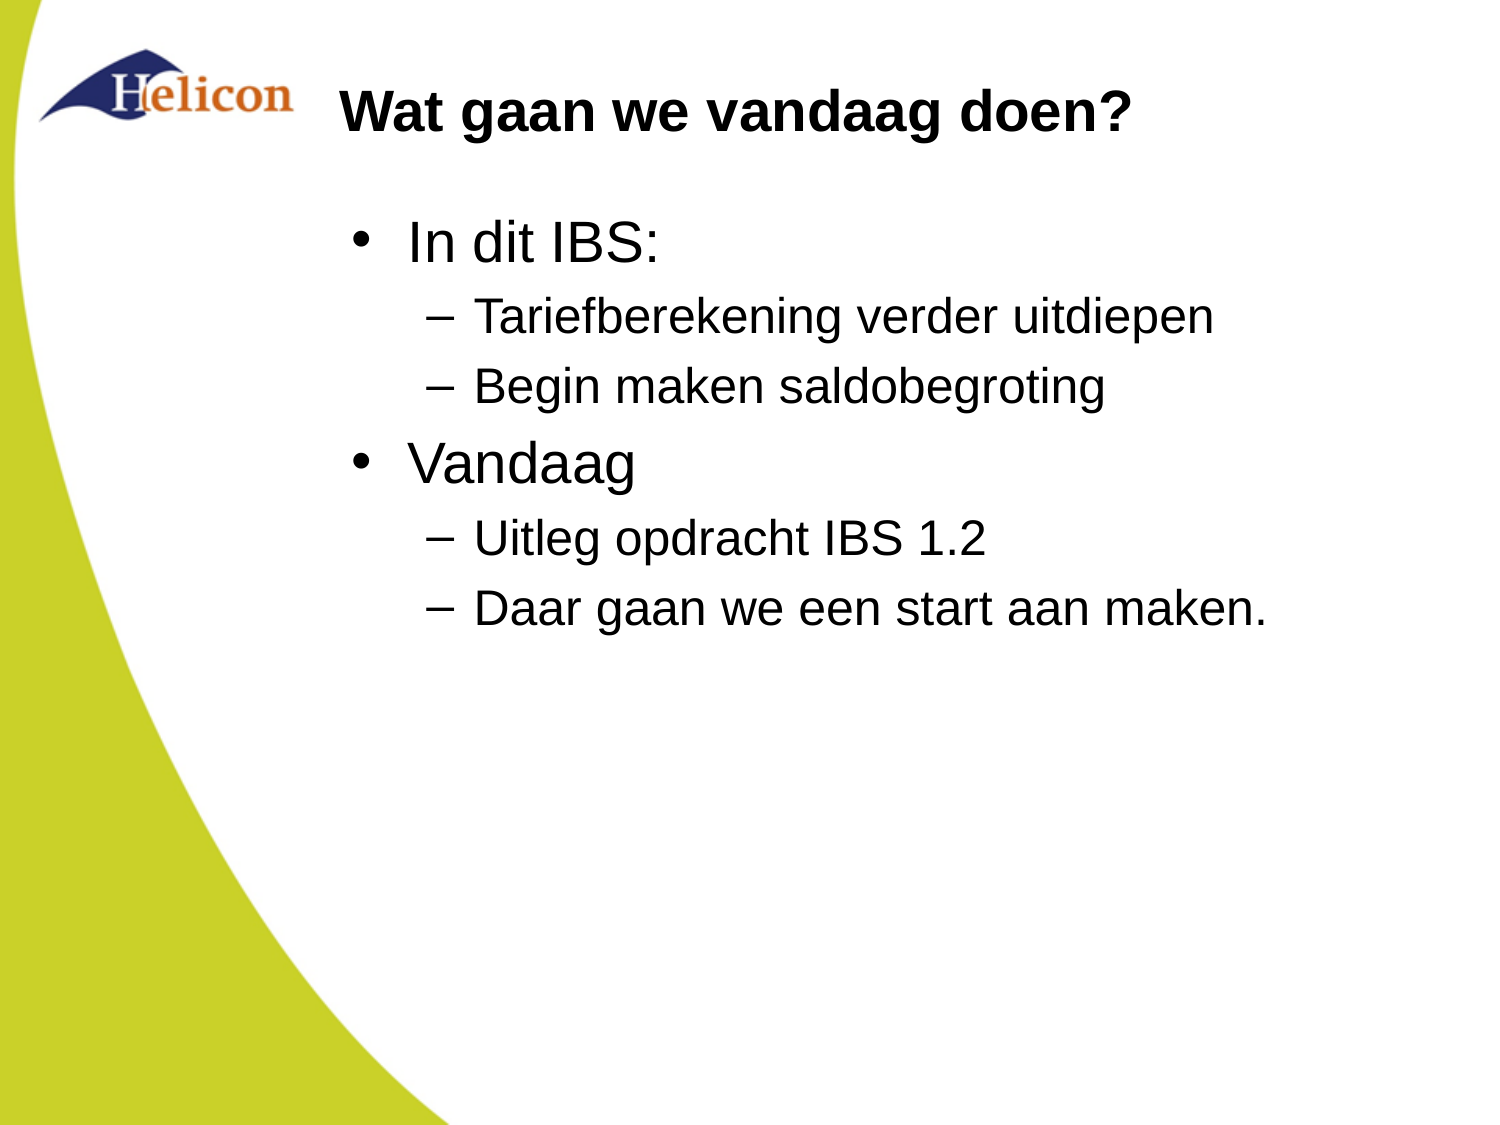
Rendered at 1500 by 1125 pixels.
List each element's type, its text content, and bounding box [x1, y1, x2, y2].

list In dit IBS: Tariefberekening verder uitdiepen Begin maken saldobegroting Vandaag Uitleg opdracht IBS 1.2 Daar gaan we een start aan maken. [336, 196, 1425, 1005]
title Wat gaan we vandaag doen? [324, 54, 1415, 161]
picture [0, 0, 1500, 1125]
